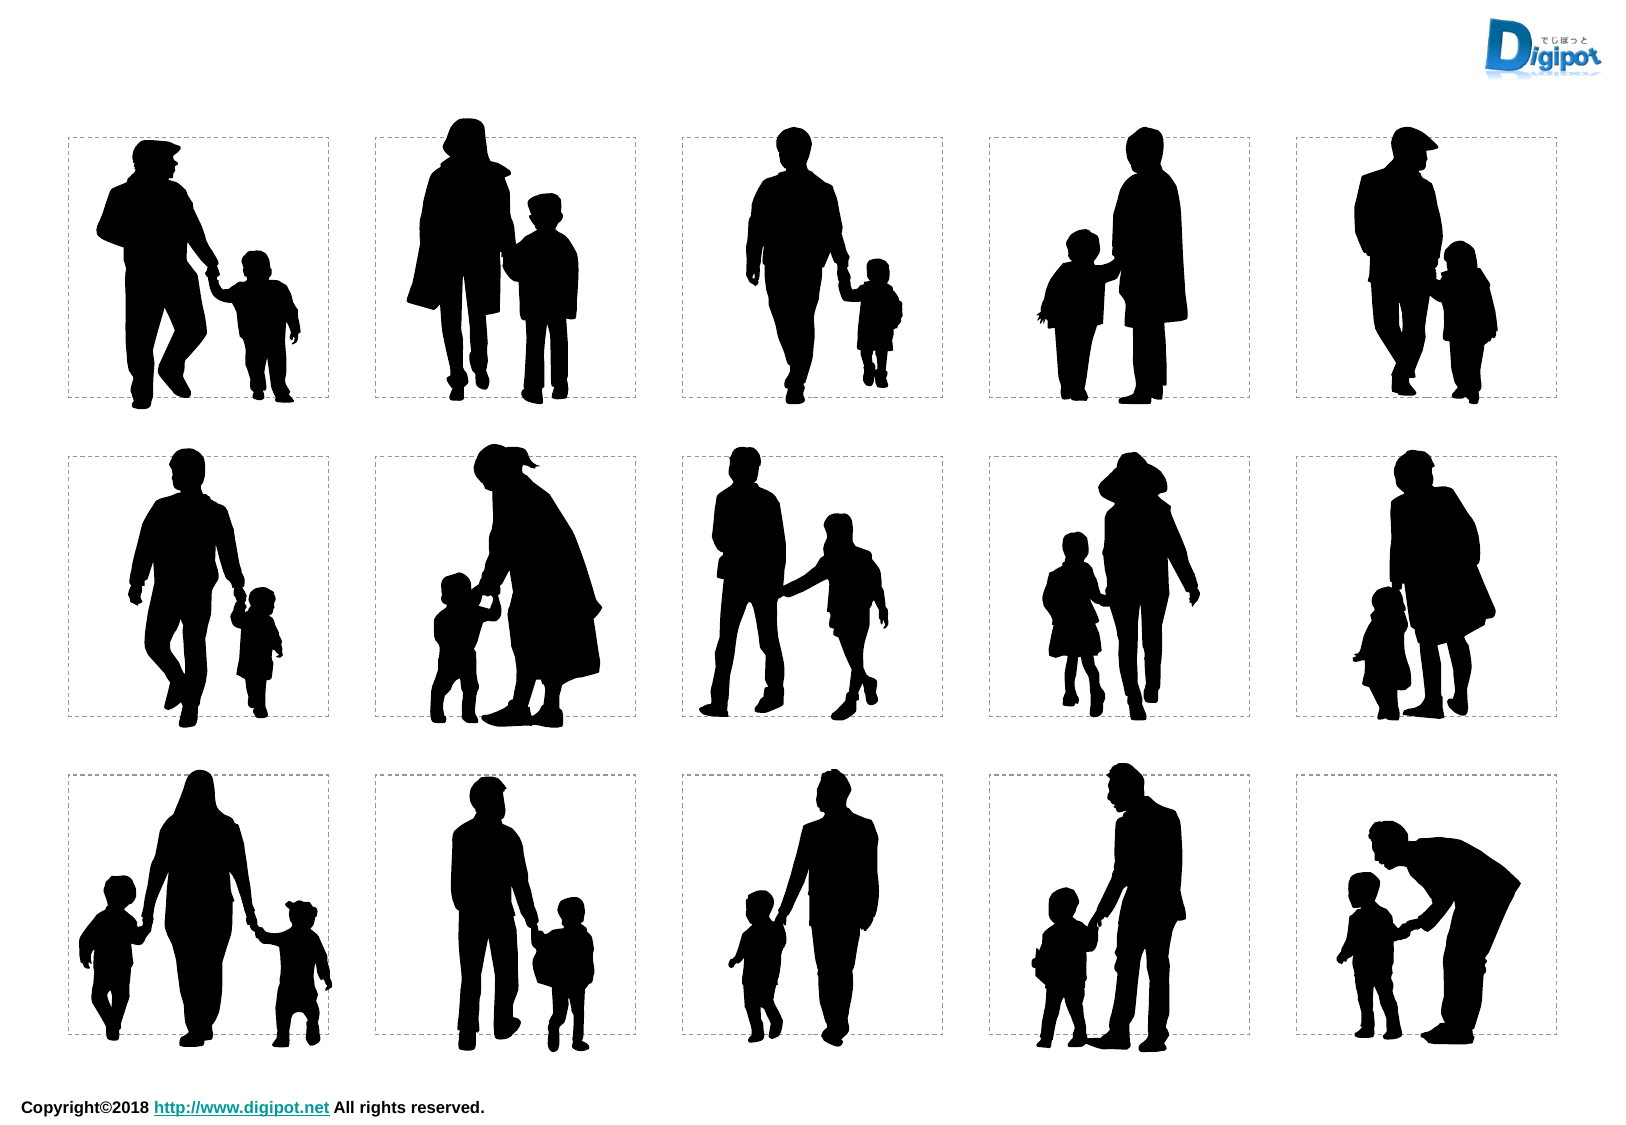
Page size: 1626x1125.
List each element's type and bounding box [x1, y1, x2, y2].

text_box [745, 126, 903, 405]
text_box [1336, 820, 1521, 1045]
text_box [450, 776, 595, 1053]
text_box [430, 444, 603, 728]
text_box [1042, 451, 1200, 721]
text_box [96, 140, 301, 410]
text_box [1031, 763, 1187, 1053]
text_box [728, 769, 880, 1047]
text_box [699, 446, 889, 721]
text_box [128, 448, 283, 728]
text_box [1036, 126, 1188, 405]
text_box [406, 118, 579, 405]
text_box [79, 769, 333, 1048]
text_box [1354, 126, 1498, 405]
picture [1485, 18, 1602, 82]
text_box [1352, 449, 1496, 721]
